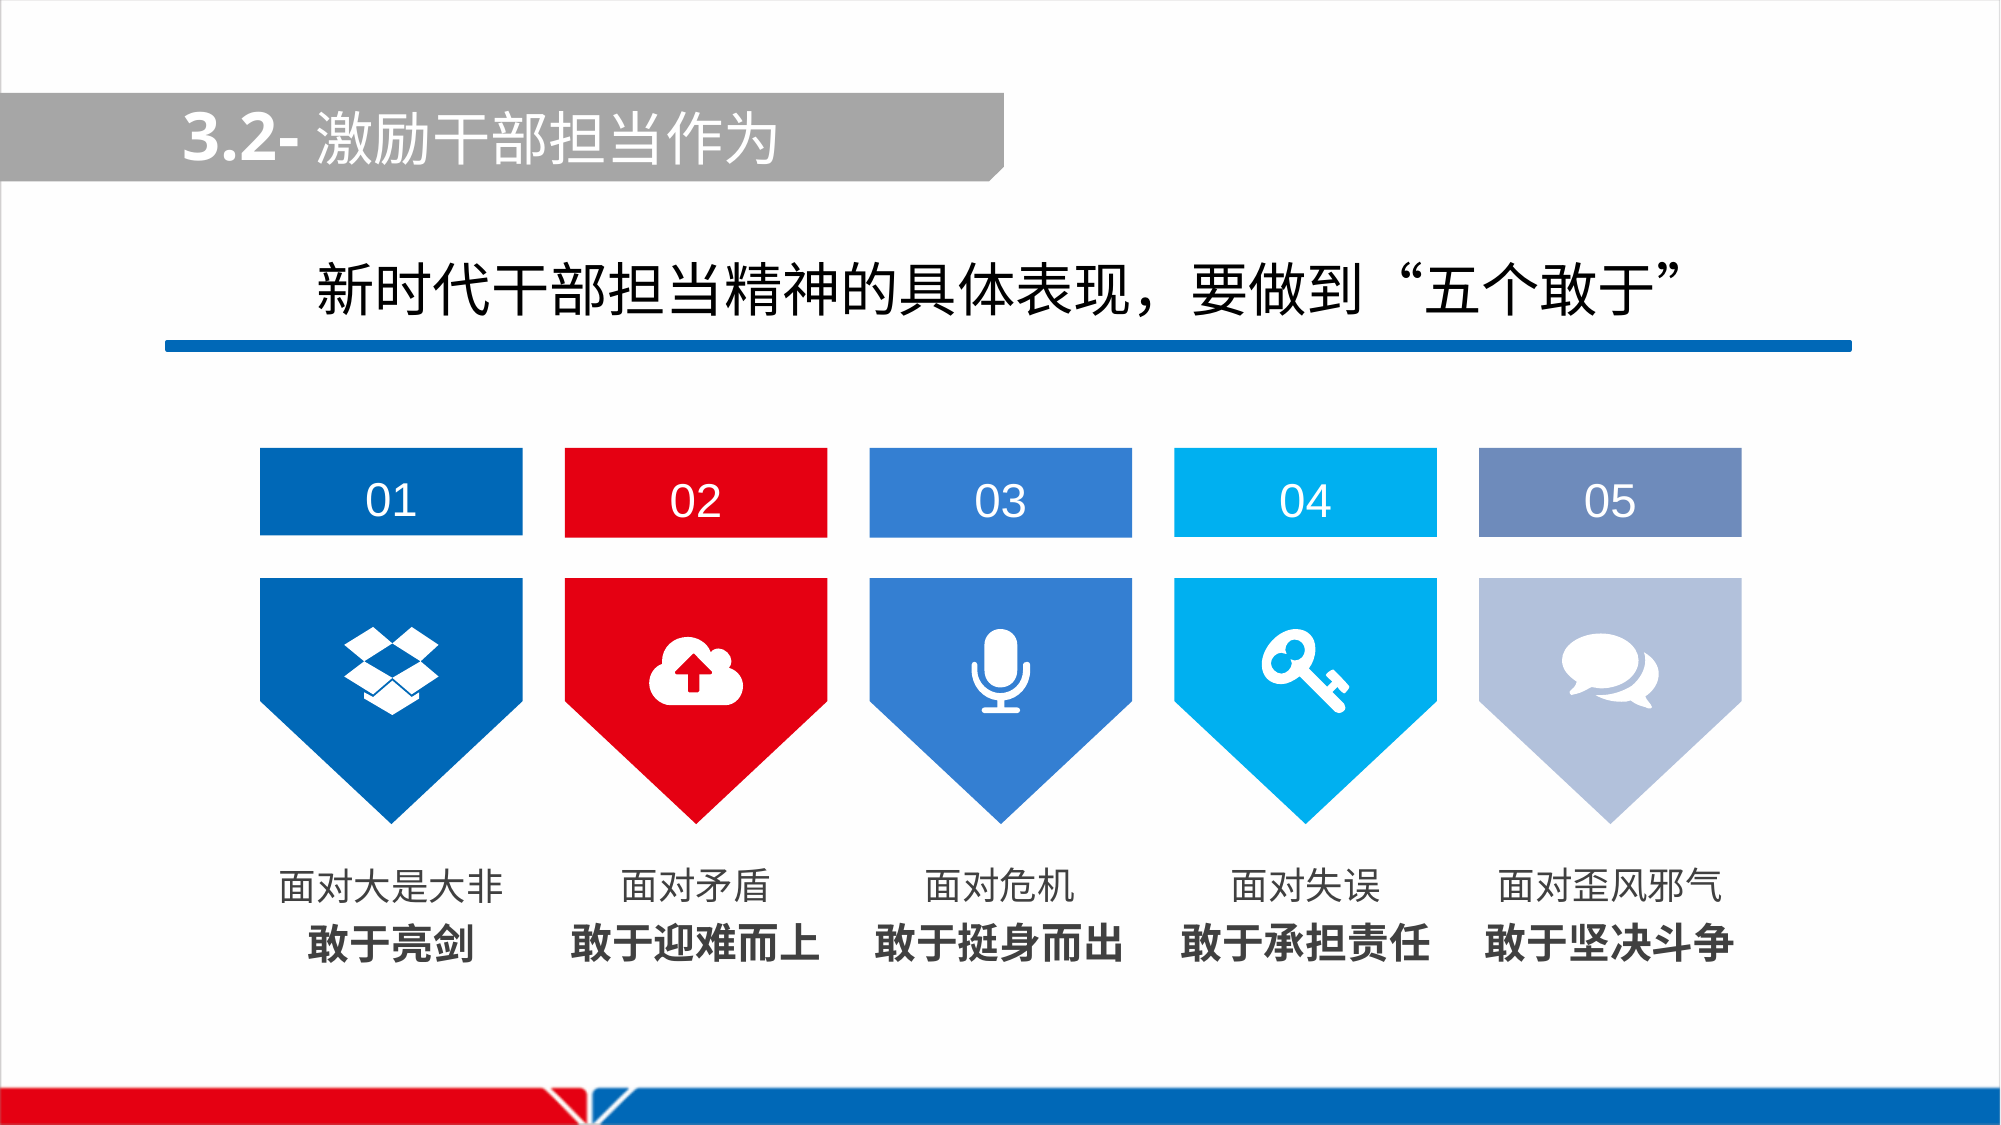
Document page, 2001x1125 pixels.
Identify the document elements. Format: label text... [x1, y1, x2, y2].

text_box [167, 342, 1850, 350]
text_box 04 [1172, 446, 1439, 539]
text_box [984, 628, 1018, 688]
text_box [649, 636, 744, 706]
text_box [1595, 652, 1659, 709]
text_box [1261, 629, 1350, 714]
text_box [258, 575, 525, 826]
text_box 03 [868, 446, 1134, 540]
text_box [971, 661, 1031, 714]
text_box 面对矛盾 敢于迎难而上 [533, 845, 837, 975]
text_box 面对失误 敢于承担责任 [1143, 845, 1447, 975]
text_box [1562, 633, 1639, 696]
text_box [867, 575, 1135, 826]
text_box 02 [563, 446, 829, 540]
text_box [0, 29, 2000, 248]
picture [0, 0, 2001, 1125]
text_box [344, 626, 439, 716]
text_box [1172, 575, 1439, 826]
text_box 新时代干部担当精神的具体表现，要做到“五个敢于” [91, 260, 1940, 325]
text_box 面对危机 敢于挺身而出 [837, 845, 1143, 975]
text_box 05 [1477, 446, 1744, 539]
text_box 面对歪风邪气 敢于坚决斗争 [1447, 845, 1772, 975]
text_box [562, 575, 830, 826]
text_box [1477, 575, 1744, 826]
text_box 面对大是大非 敢于亮剑 [229, 846, 554, 976]
text_box 01 [258, 446, 525, 538]
